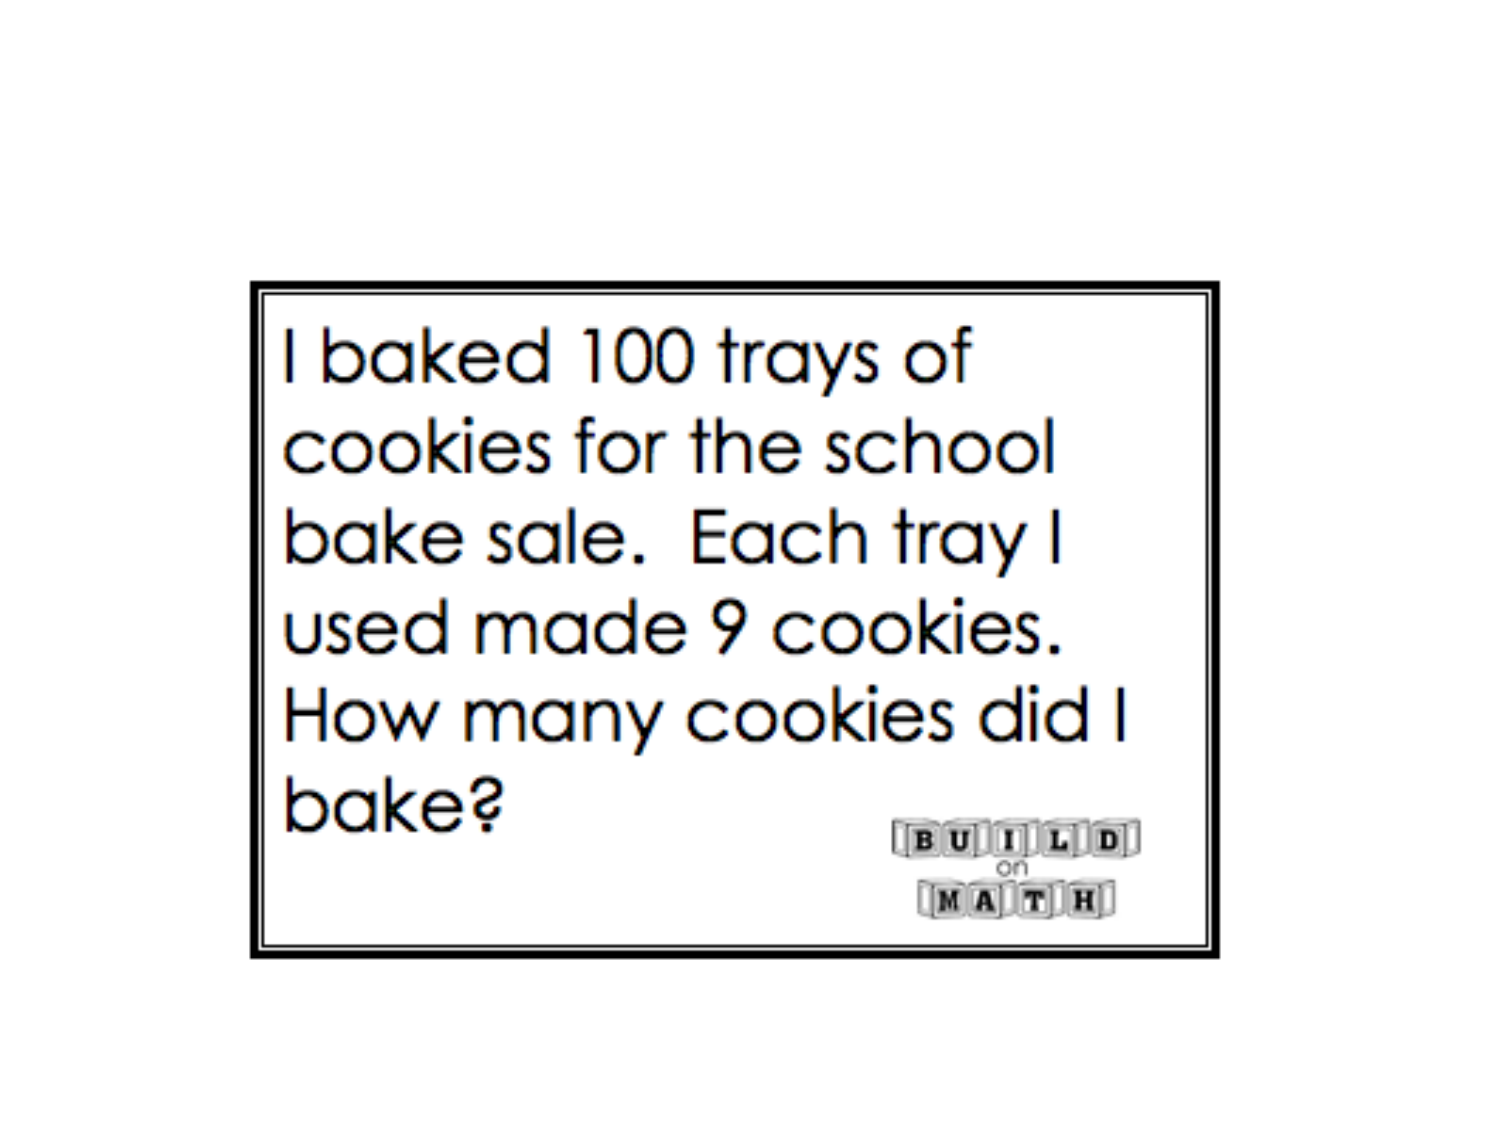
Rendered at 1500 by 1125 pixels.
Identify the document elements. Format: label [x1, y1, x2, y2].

list [74, 262, 1426, 1006]
